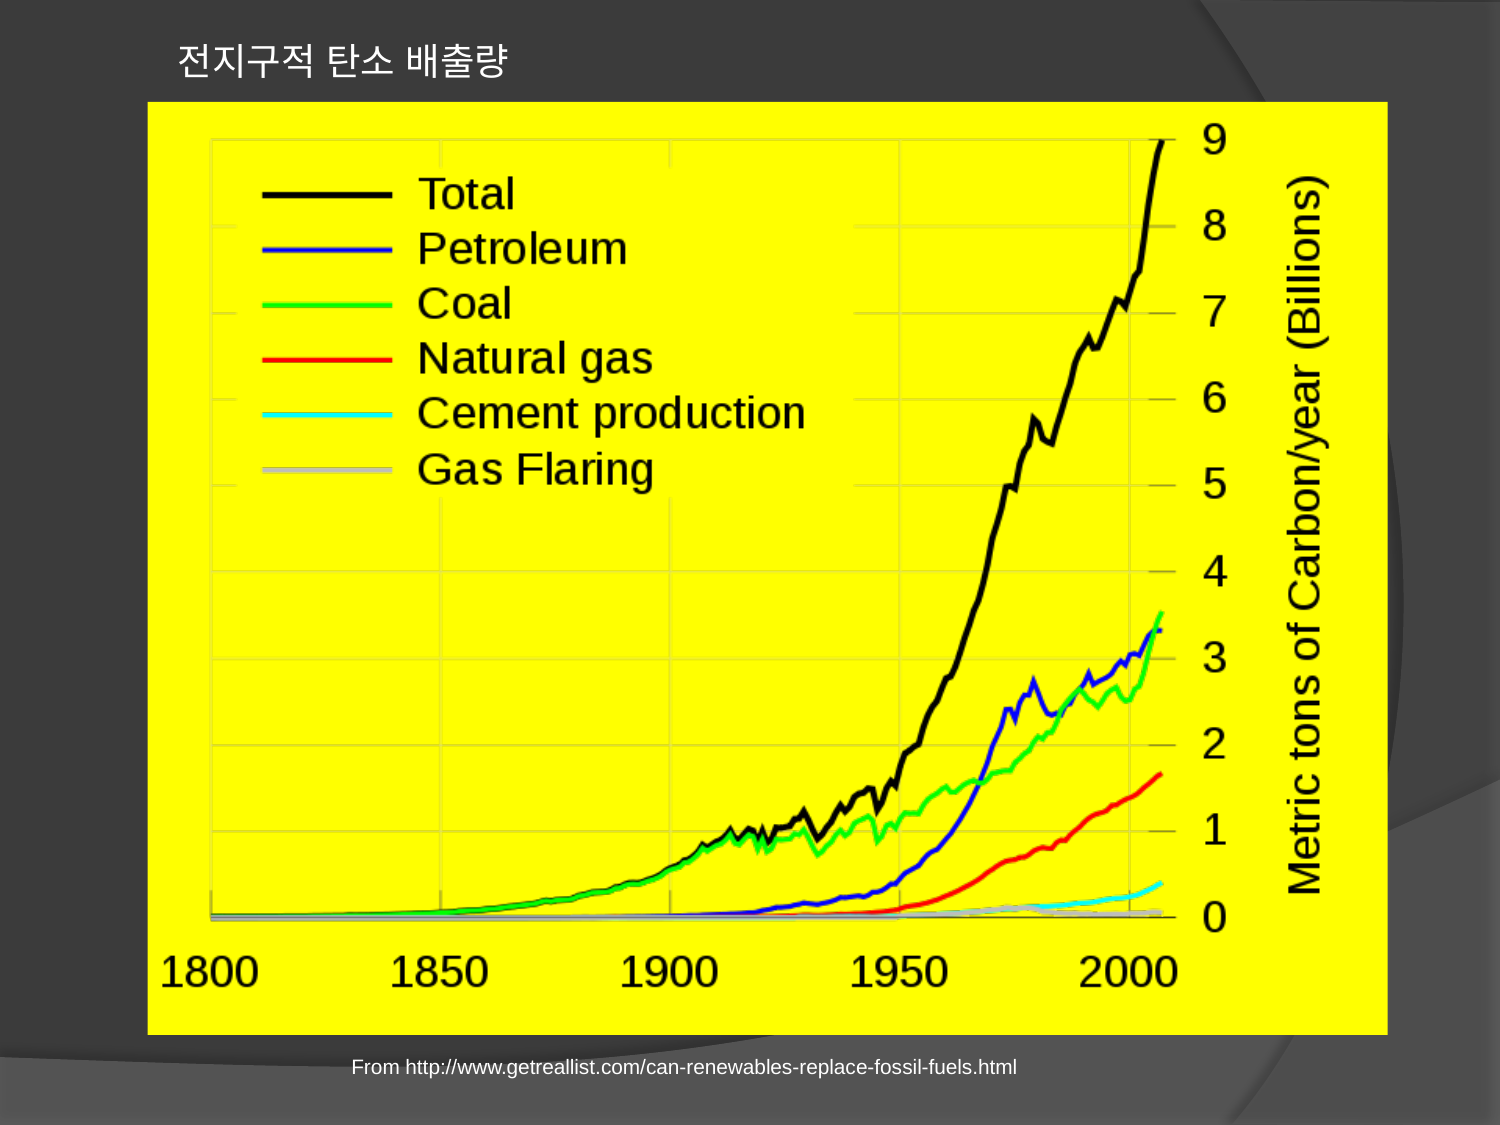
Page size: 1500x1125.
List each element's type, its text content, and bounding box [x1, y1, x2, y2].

text_box From http://www.getreallist.com/can-renewables-replace-fossil-fuels.html [336, 1046, 1087, 1087]
picture [147, 89, 1398, 1028]
text_box 전지구적 탄소 배출량 [162, 30, 525, 81]
